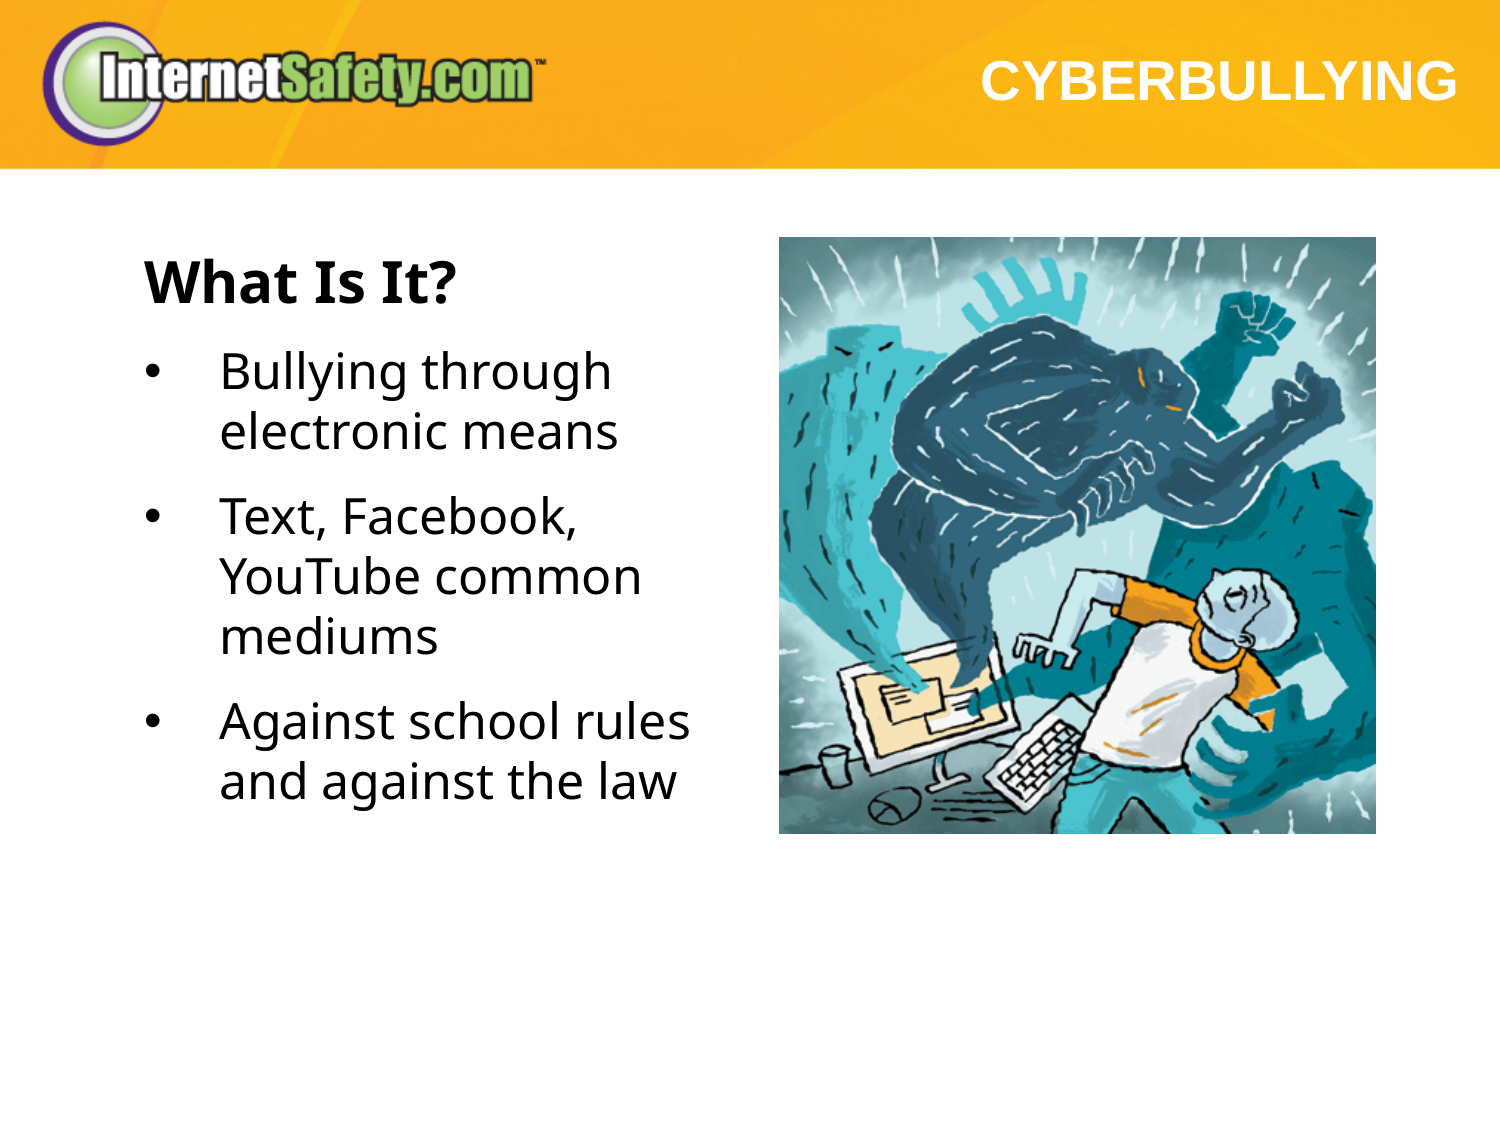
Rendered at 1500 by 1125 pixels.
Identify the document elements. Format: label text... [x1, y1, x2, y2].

picture [0, 0, 1500, 1125]
text_box What Is It? Bullying through electronic means Text, Facebook, YouTube common mediums Against school rules and against the law [129, 237, 728, 1031]
text_box Cyberbullying [564, 36, 1474, 119]
